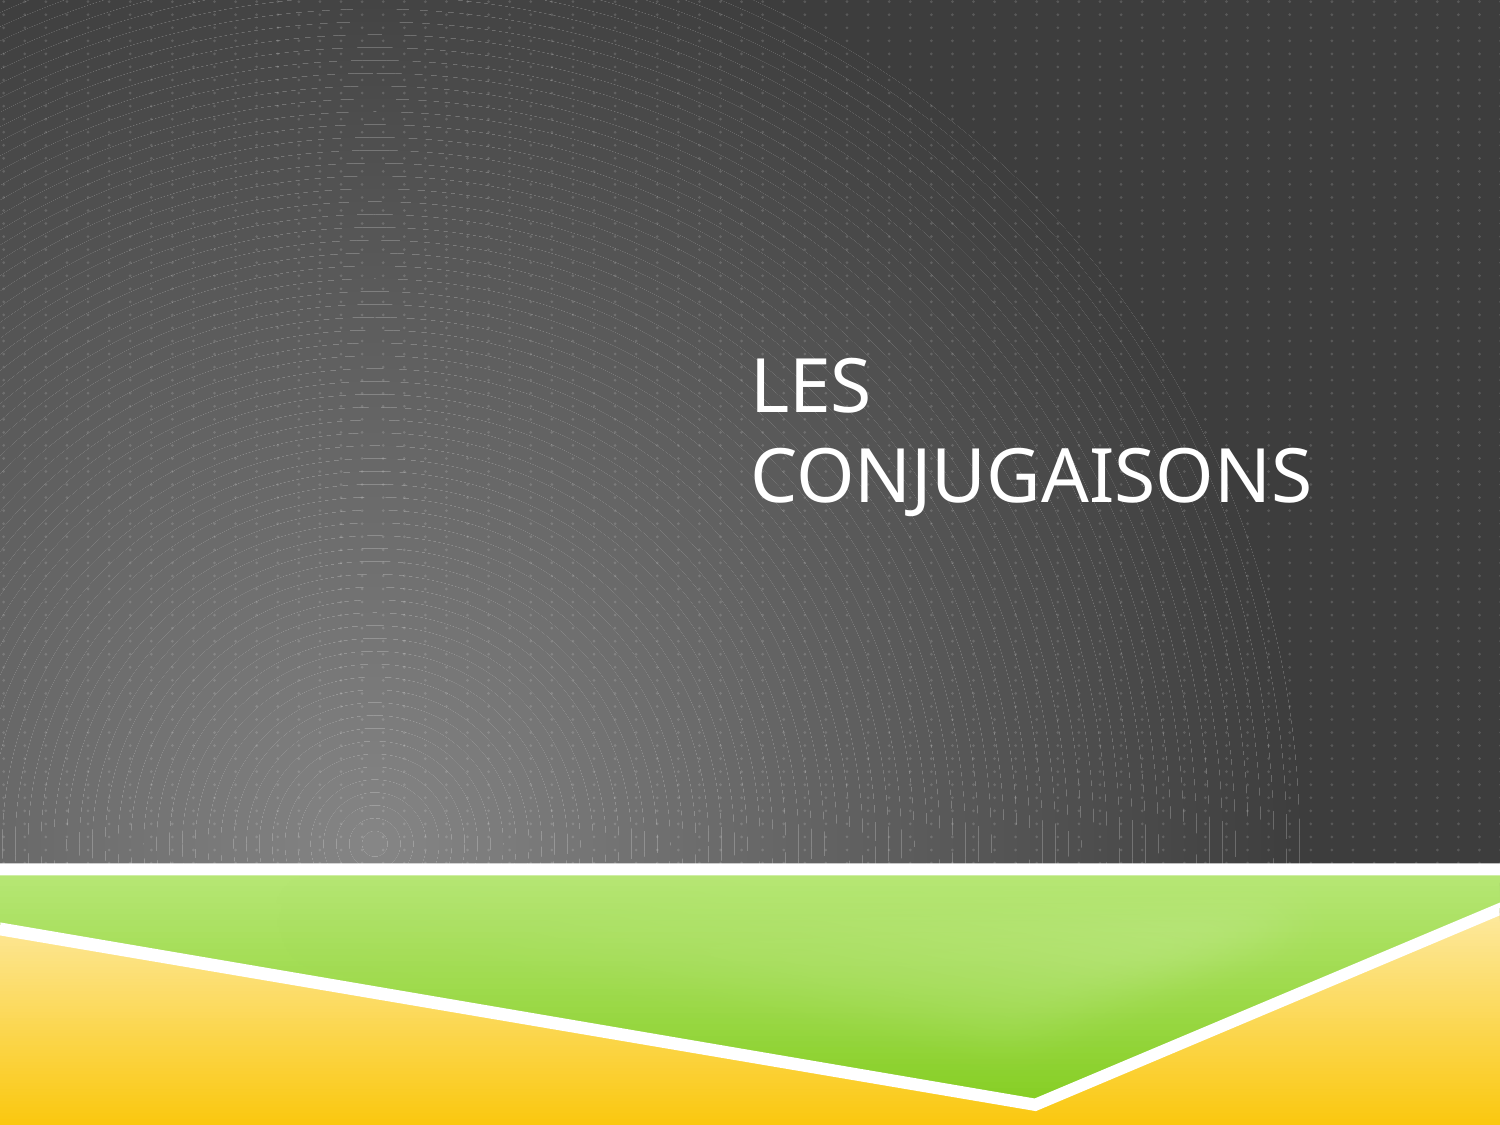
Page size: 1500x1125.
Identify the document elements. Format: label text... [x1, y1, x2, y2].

title Les conjugaisons [750, 275, 1388, 525]
